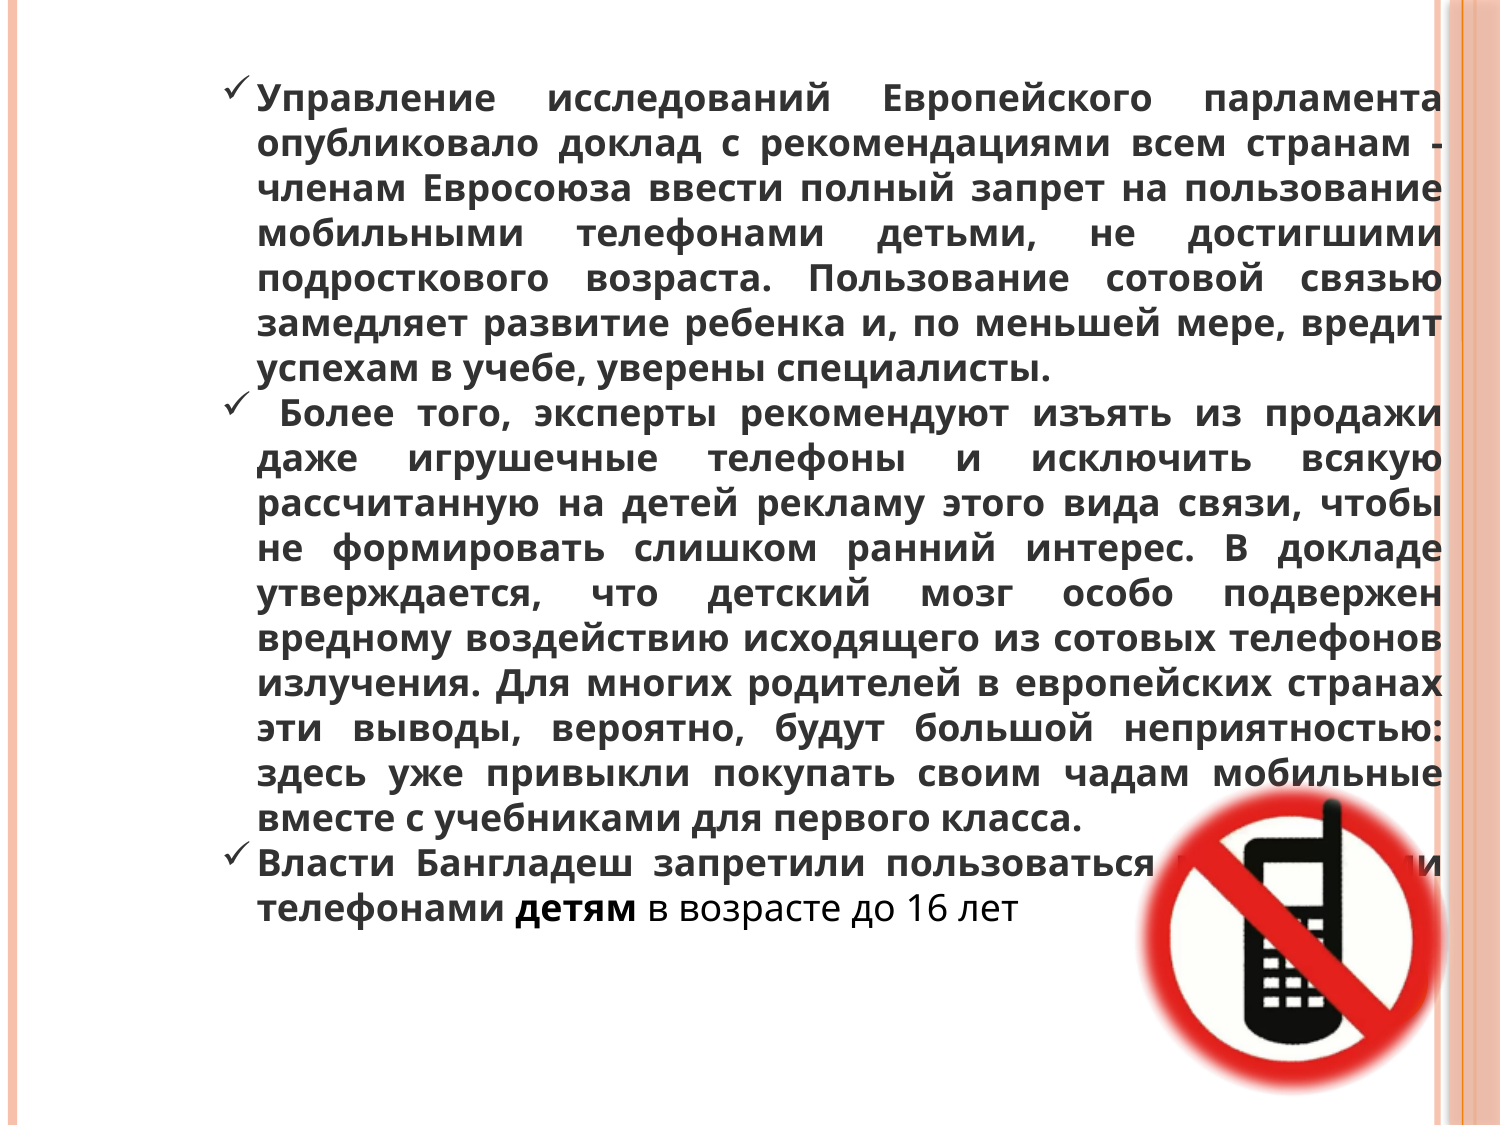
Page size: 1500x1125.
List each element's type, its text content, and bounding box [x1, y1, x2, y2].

text_box Управление исследований Европейского парламента опубликовало доклад с рекомендациями всем странам - членам Евросоюза ввести полный запрет на пользование мобильными телефонами детьми, не достигшими подросткового возраста. Пользование сотовой связью замедляет развитие ребенка и, по меньшей мере, вредит успехам в учебе, уверены специалисты. Более того, эксперты рекомендуют изъять из продажи даже игрушечные телефоны и исключить всякую рассчитанную на детей рекламу этого вида связи, чтобы не формировать слишком ранний интерес. В докладе утверждается, что детский мозг особо подвержен вредному воздействию исходящего из сотовых телефонов излучения. Для многих родителей в европейских странах эти выводы, вероятно, будут большой неприятностью: здесь уже привыкли покупать своим чадам мобильные вместе с учебниками для первого класса. Власти Бангладеш запретили пользоваться мобильными телефонами детям в возрасте до 16 лет [206, 66, 1459, 982]
picture [1126, 773, 1460, 1106]
